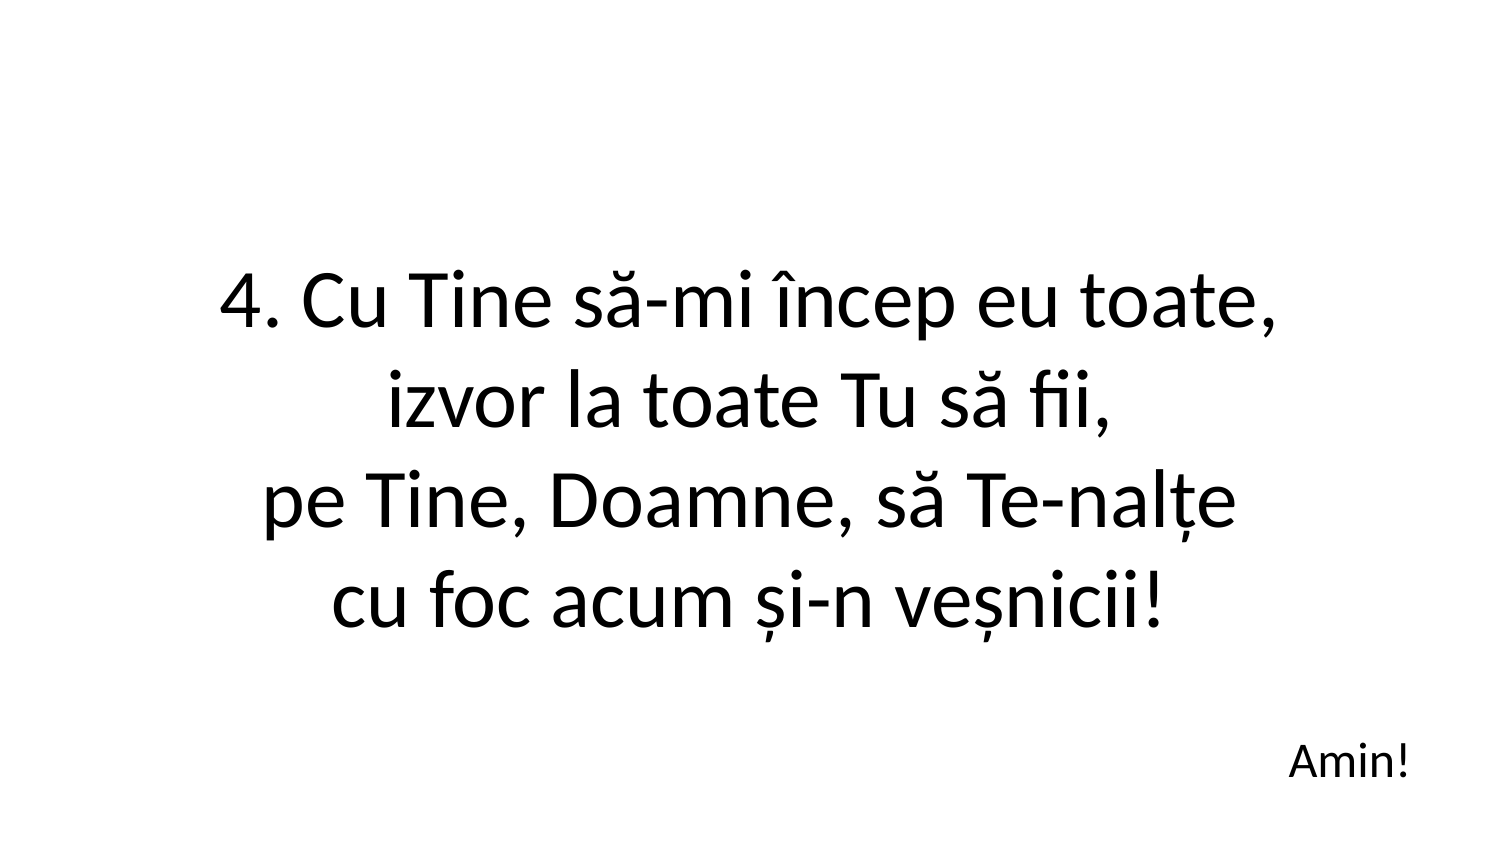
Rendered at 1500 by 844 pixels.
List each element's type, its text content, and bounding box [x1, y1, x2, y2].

text_box 4. Cu Tine să-mi încep eu toate, izvor la toate Tu să fii, pe Tine, Doamne, să Te-nalțe cu foc acum și-n veșnicii! [205, 192, 1295, 652]
text_box Amin! [1273, 674, 1427, 795]
